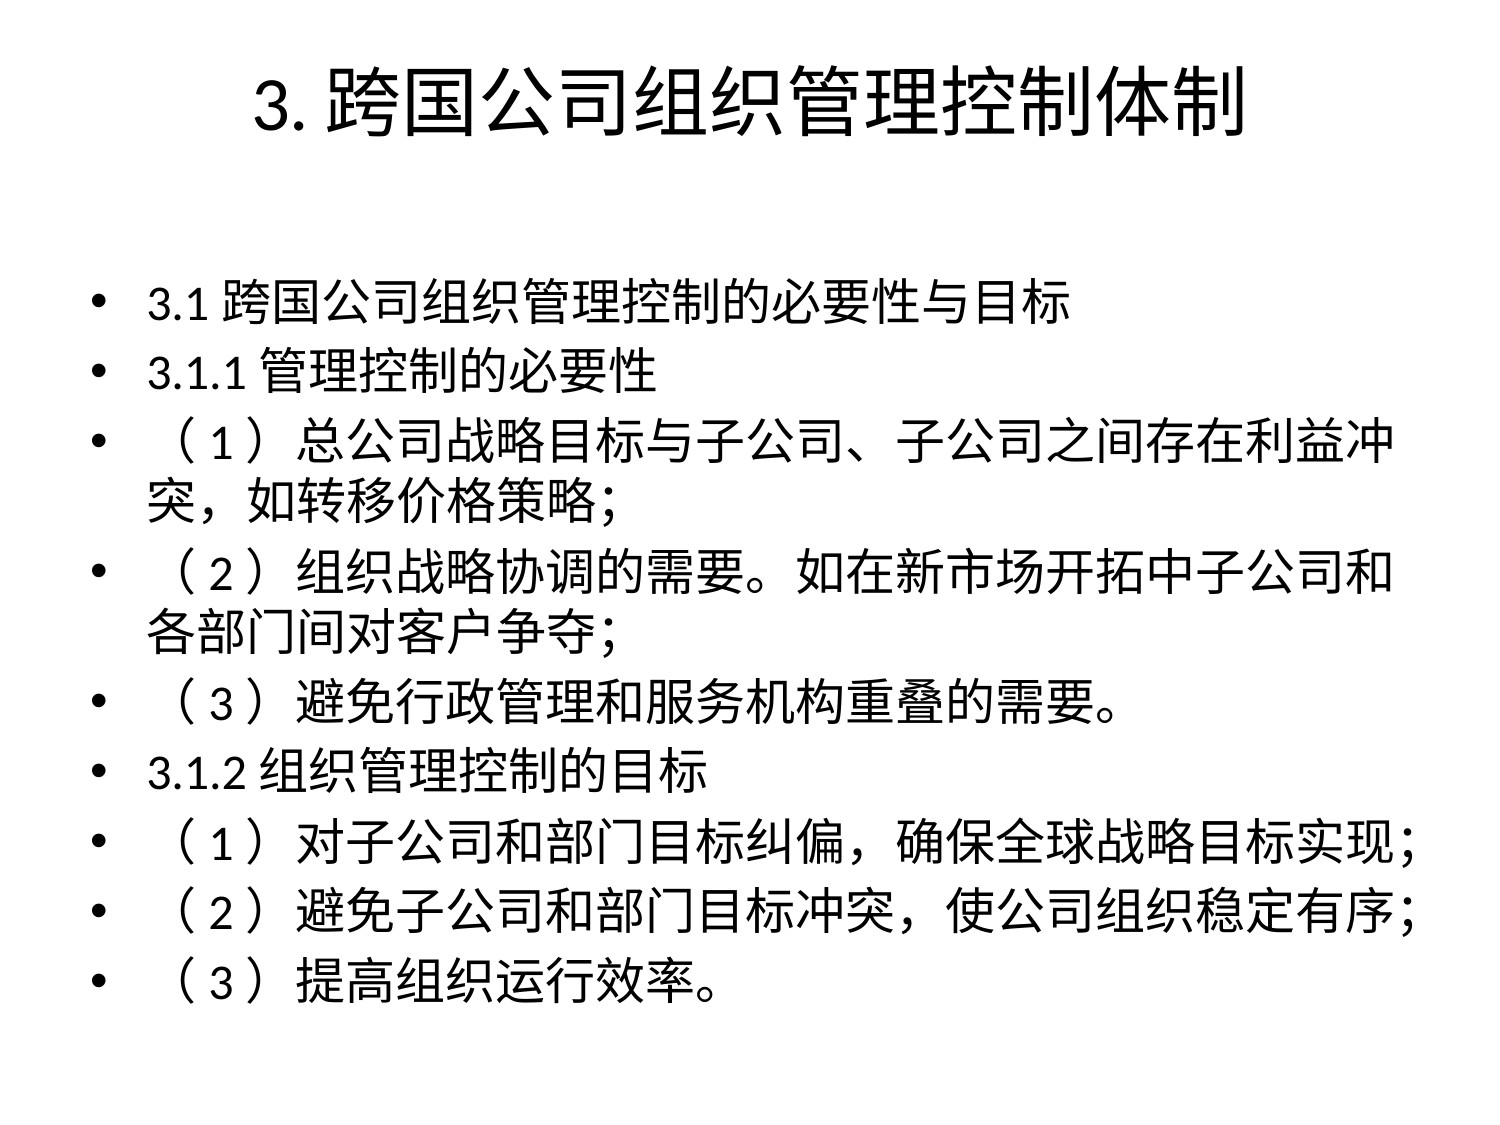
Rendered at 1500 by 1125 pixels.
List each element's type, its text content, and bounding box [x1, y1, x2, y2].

list 3.1跨国公司组织管理控制的必要性与目标 3.1.1管理控制的必要性 （1）总公司战略目标与子公司、子公司之间存在利益冲突，如转移价格策略； （2）组织战略协调的需要。如在新市场开拓中子公司和各部门间对客户争夺； （3）避免行政管理和服务机构重叠的需要。 3.1.2组织管理控制的目标 （1）对子公司和部门目标纠偏，确保全球战略目标实现； （2）避免子公司和部门目标冲突，使公司组织稳定有序； （3）提高组织运行效率。 [75, 262, 1425, 1005]
title 3.跨国公司组织管理控制体制 [75, 45, 1425, 247]
